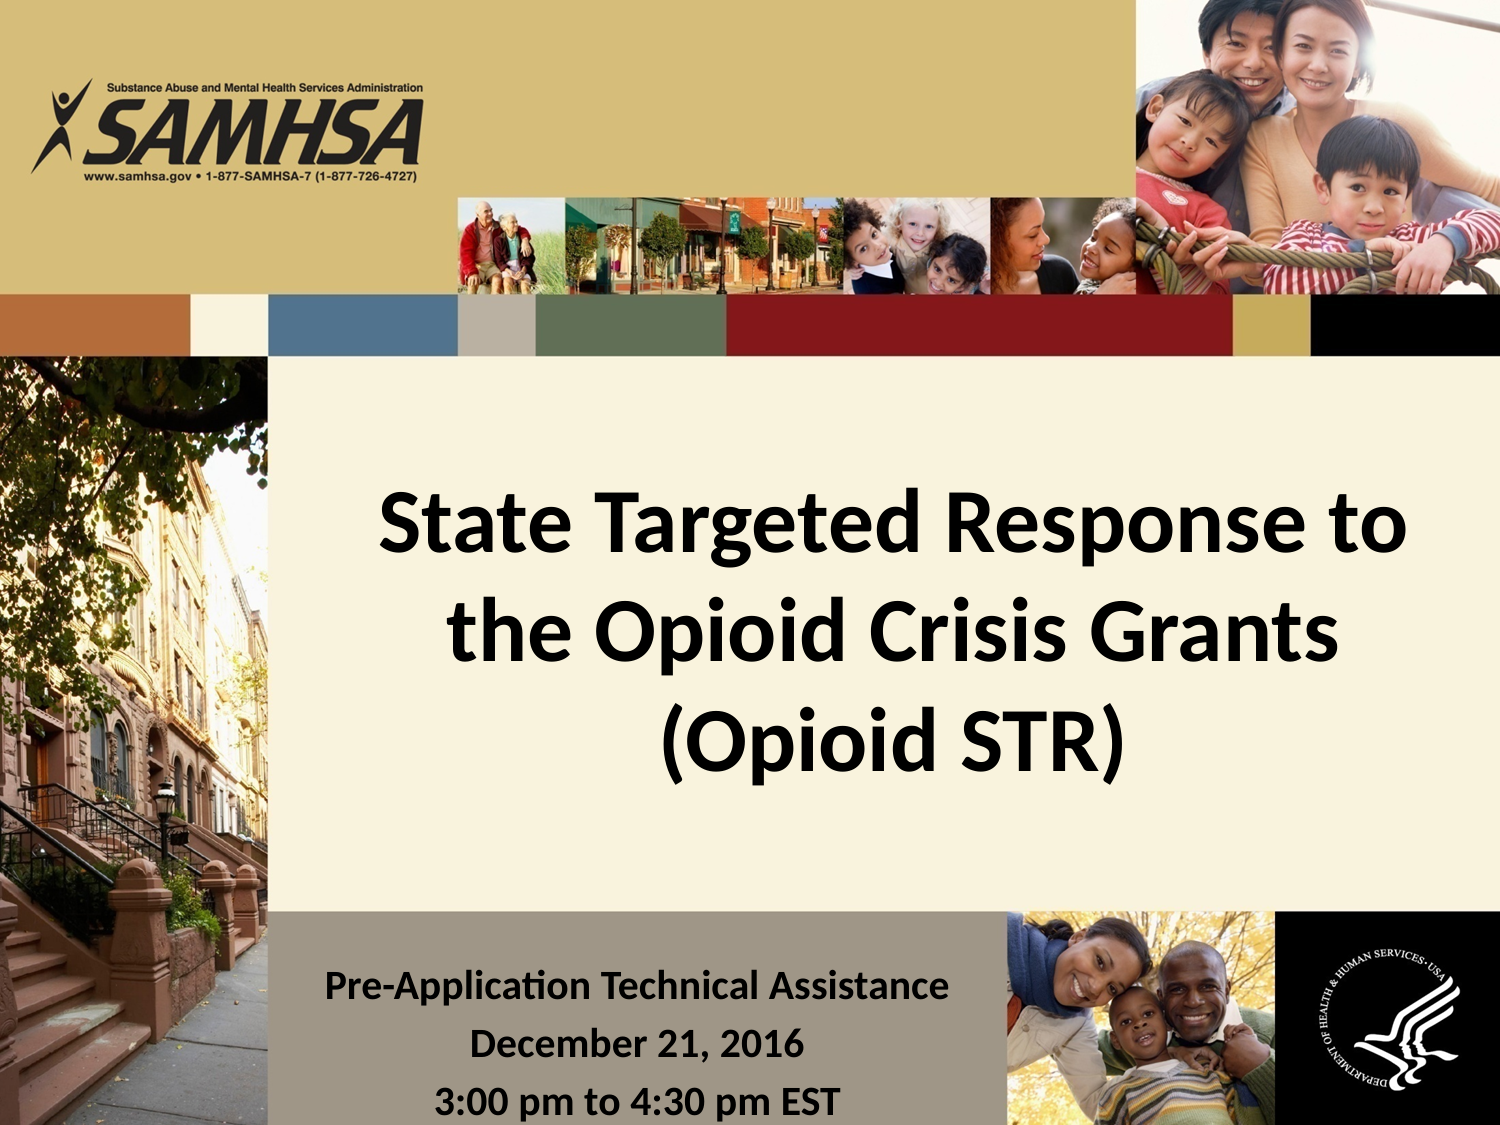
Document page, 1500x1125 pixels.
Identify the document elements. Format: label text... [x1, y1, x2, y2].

picture [0, 0, 1500, 1125]
title State Targeted Response to the Opioid Crisis Grants (Opioid STR) [312, 462, 1476, 789]
subtitle Pre-Application Technical Assistance December 21, 2016 3:00 pm to 4:30 pm EST [262, 949, 1013, 1098]
